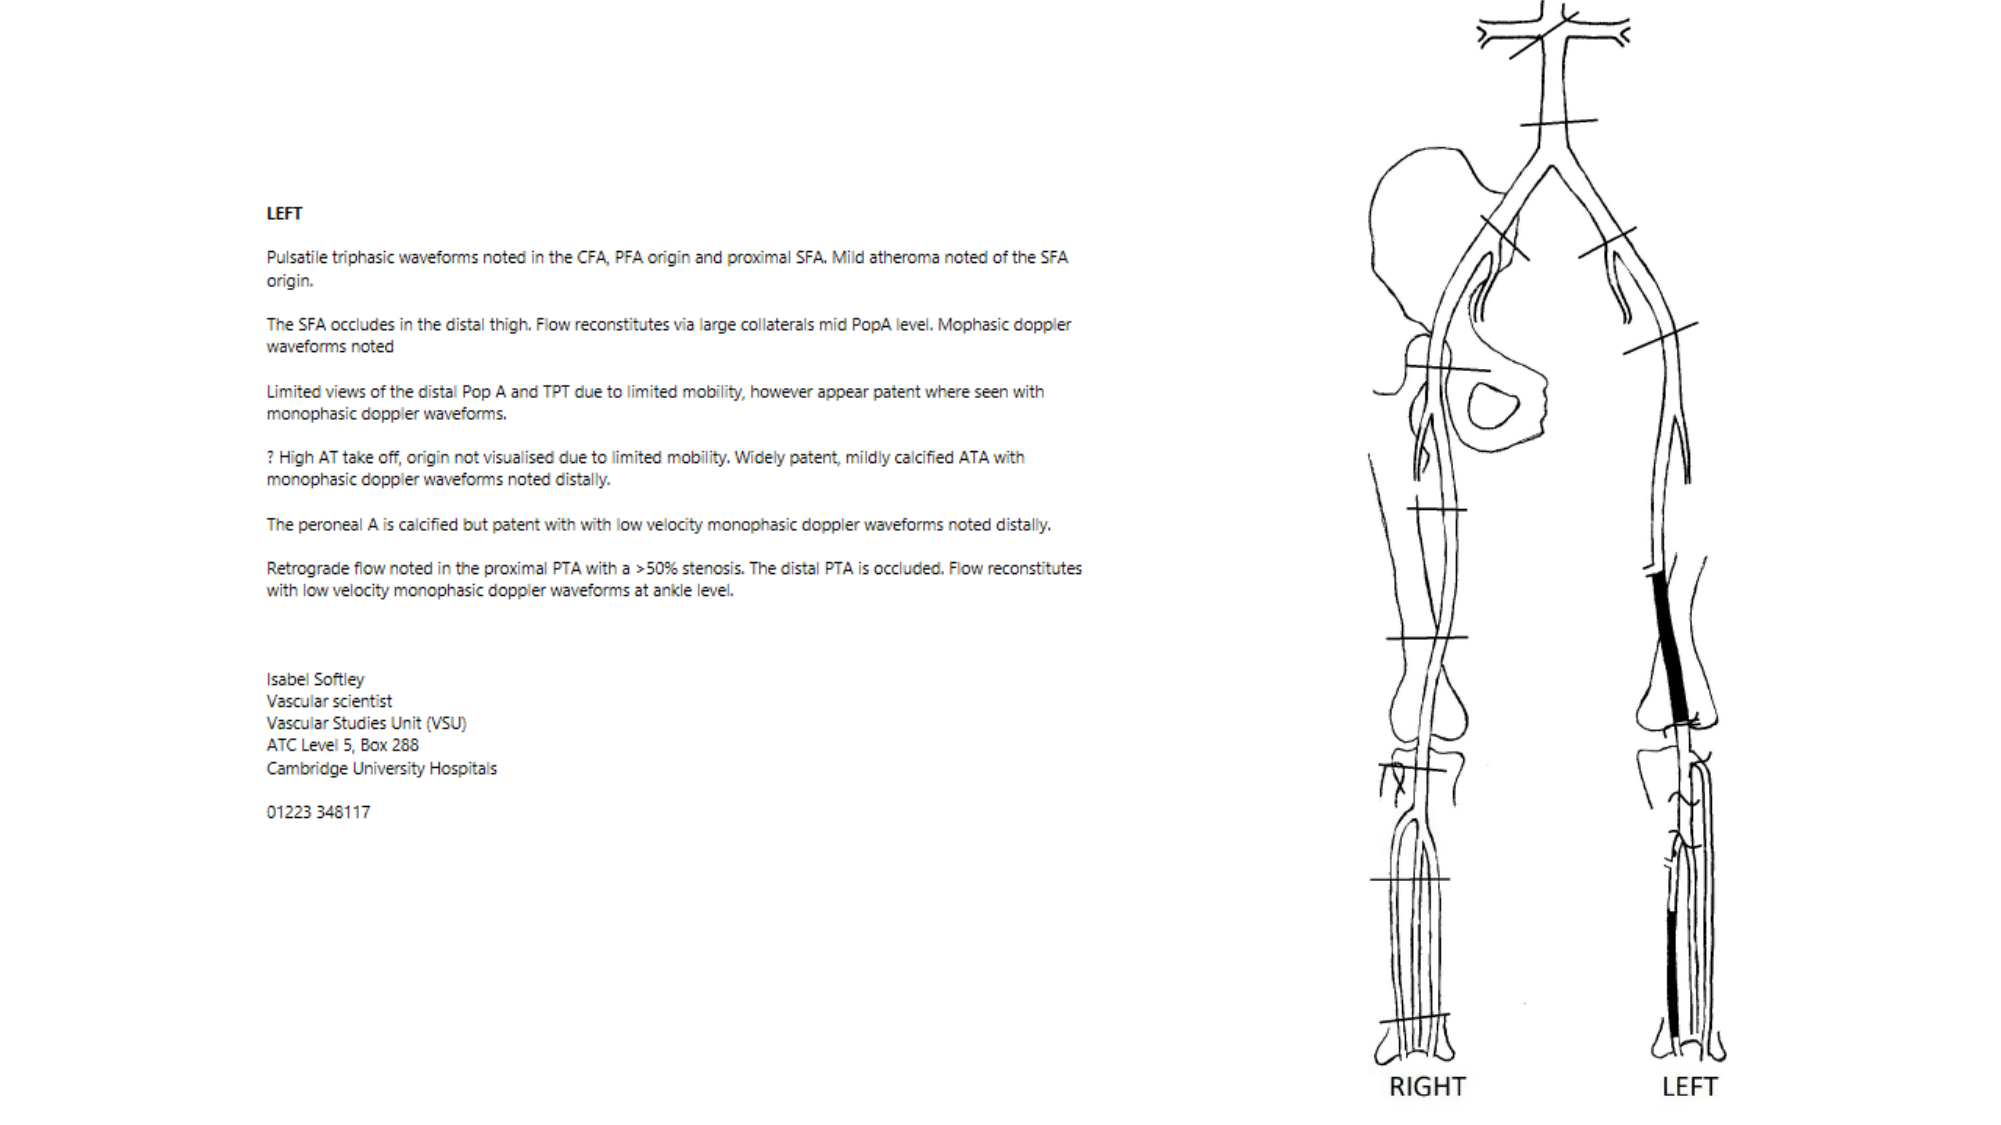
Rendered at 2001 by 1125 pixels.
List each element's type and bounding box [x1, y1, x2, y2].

picture [251, 201, 1105, 831]
picture [1351, 0, 1743, 1125]
